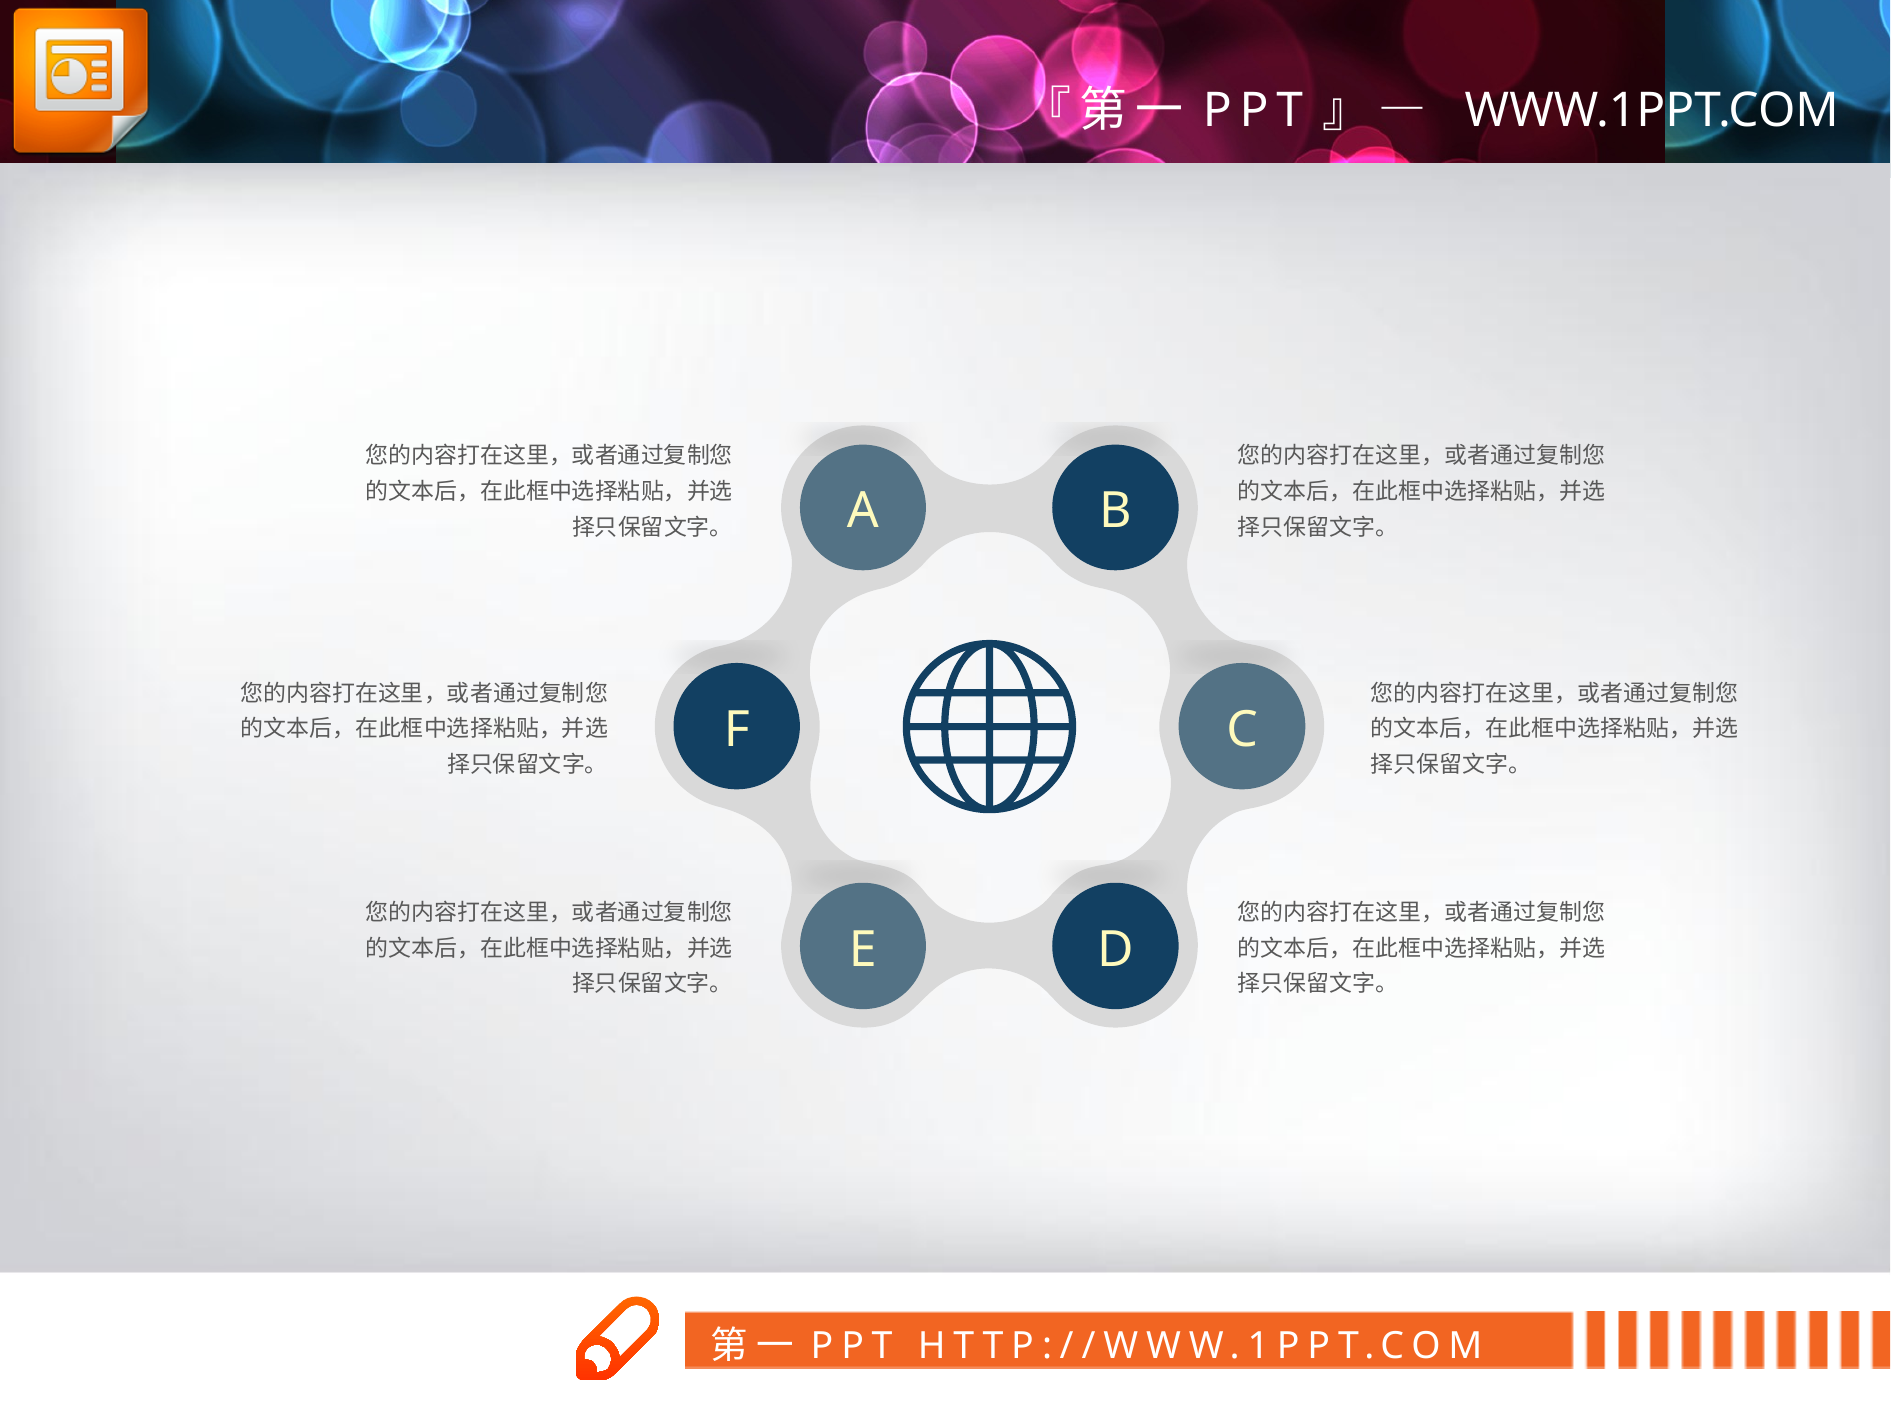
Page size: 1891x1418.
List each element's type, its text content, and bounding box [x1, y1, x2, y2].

text_box 您的内容打在这里，或者通过复制您的文本后，在此框中选择粘贴，并选择只保留文字。 [337, 882, 748, 1004]
text_box A [799, 444, 926, 571]
text_box E [799, 882, 926, 1010]
text_box B [1052, 444, 1179, 571]
picture [685, 1311, 1891, 1369]
text_box 您的内容打在这里，或者通过复制您的文本后，在此框中选择粘贴，并选择只保留文字。 [212, 662, 623, 785]
text_box F [673, 662, 800, 790]
text_box C [1178, 662, 1306, 790]
picture [0, 0, 1891, 1275]
text_box 您的内容打在这里，或者通过复制您的文本后，在此框中选择粘贴，并选择只保留文字。 [1356, 662, 1767, 785]
text_box [654, 440, 1325, 1028]
text_box D [1052, 882, 1179, 1010]
text_box 您的内容打在这里，或者通过复制您的文本后，在此框中选择粘贴，并选择只保留文字。 [1222, 882, 1633, 1004]
text_box [902, 639, 1077, 814]
text_box 您的内容打在这里，或者通过复制您的文本后，在此框中选择粘贴，并选择只保留文字。 [1222, 425, 1633, 548]
text_box 您的内容打在这里，或者通过复制您的文本后，在此框中选择粘贴，并选择只保留文字。 [337, 425, 748, 548]
